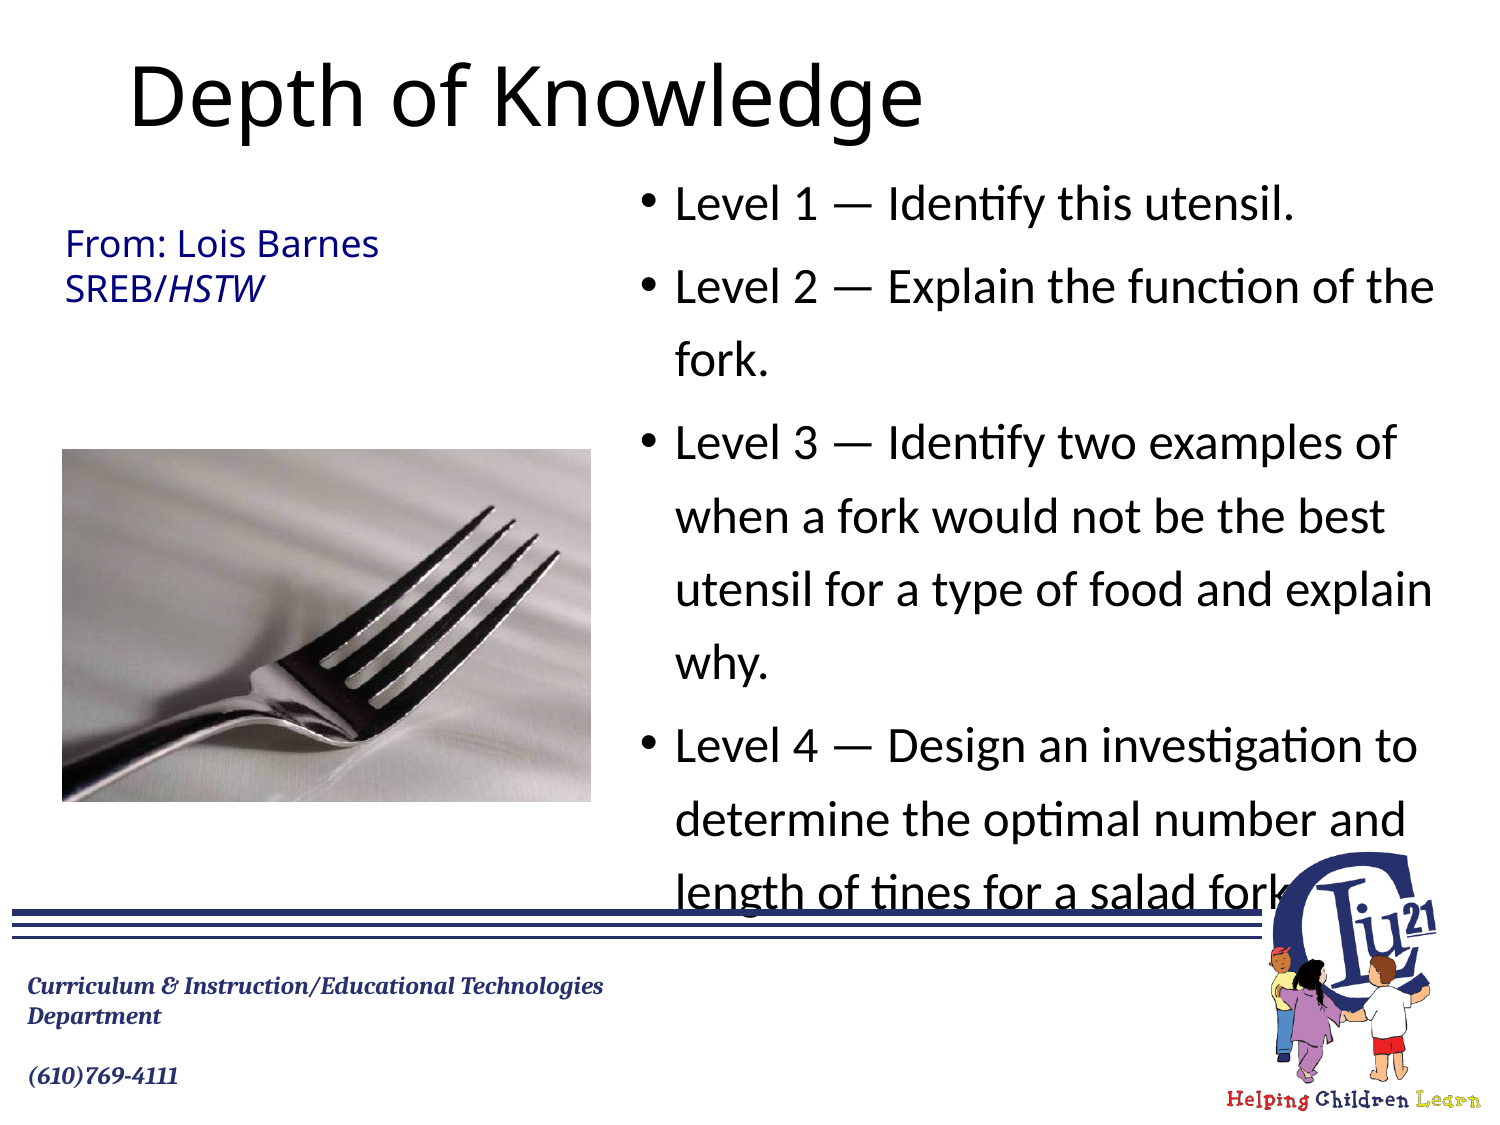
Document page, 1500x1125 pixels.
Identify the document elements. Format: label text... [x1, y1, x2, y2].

title Depth of Knowledge [112, 24, 1388, 175]
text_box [62, 449, 591, 802]
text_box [12, 837, 1500, 1121]
list Level 1 — Identify this utensil. Level 2 — Explain the function of the fork. Level 3 — Identify two examples of when a fork would not be the best utensil for a type of food and explain why. Level 4 — Design an investigation to determine the optimal number and length of tines for a salad fork. [624, 149, 1463, 837]
text_box From: Lois Barnes SREB/HSTW [49, 212, 588, 318]
